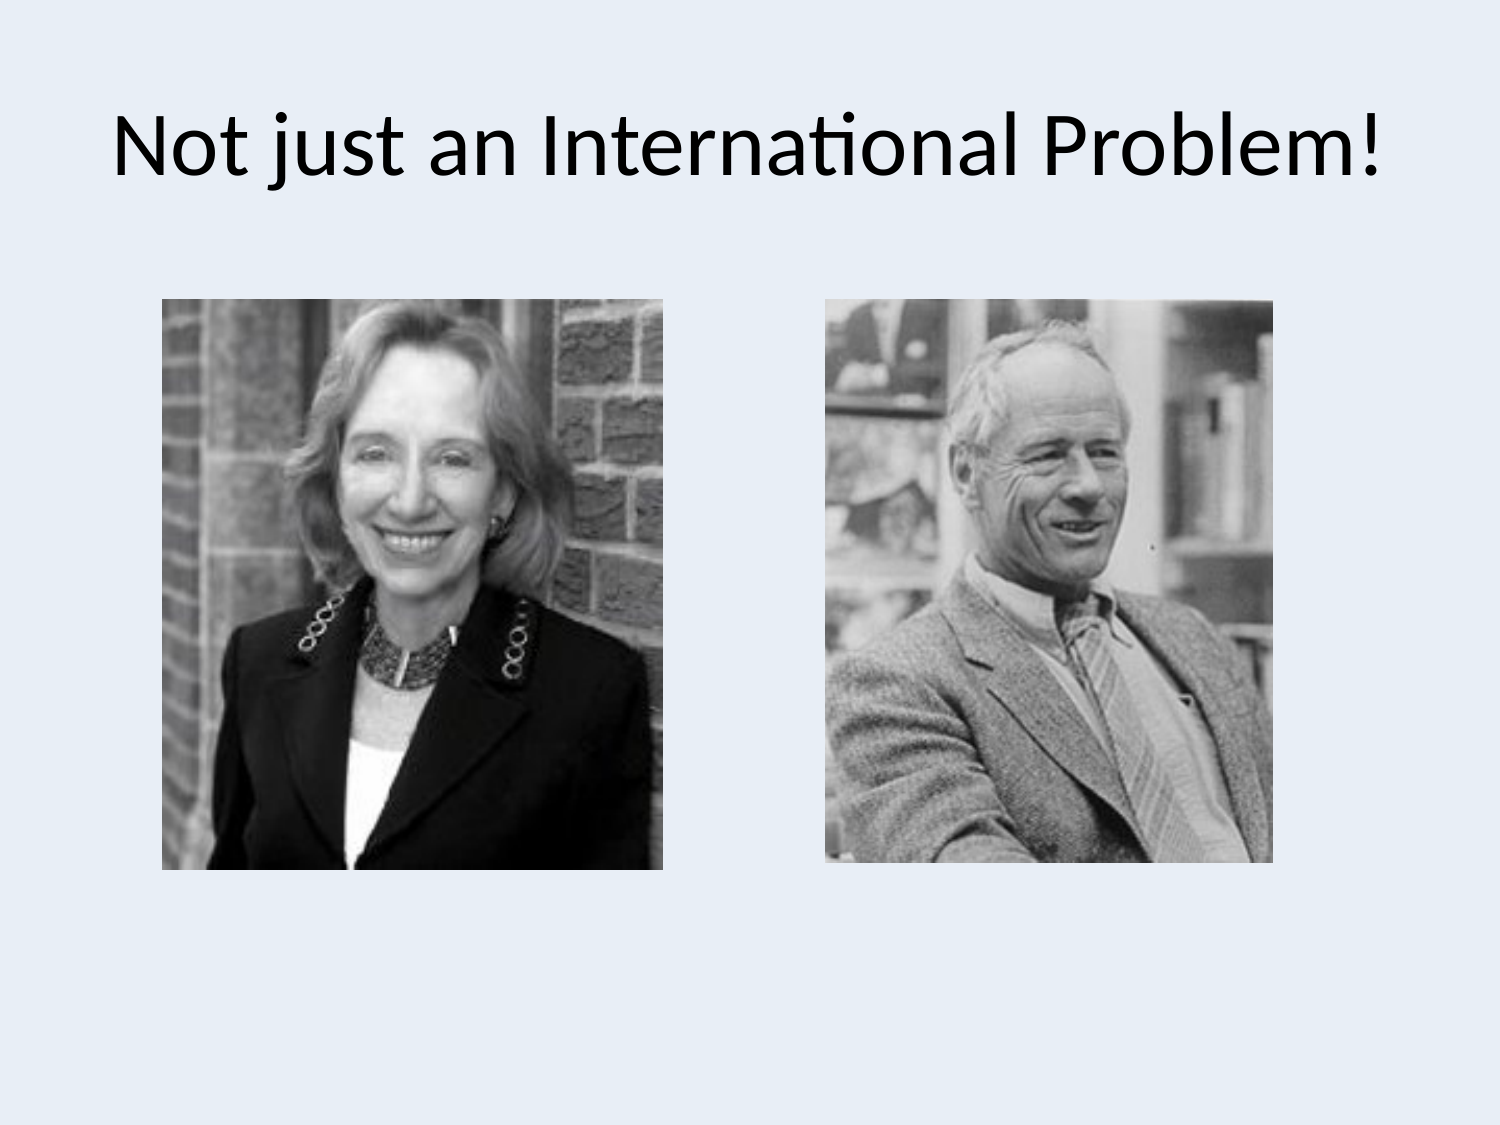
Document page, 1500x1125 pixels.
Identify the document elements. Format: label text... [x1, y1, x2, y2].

picture [162, 299, 663, 871]
title Not just an International Problem! [75, 45, 1425, 233]
picture [824, 299, 1274, 863]
